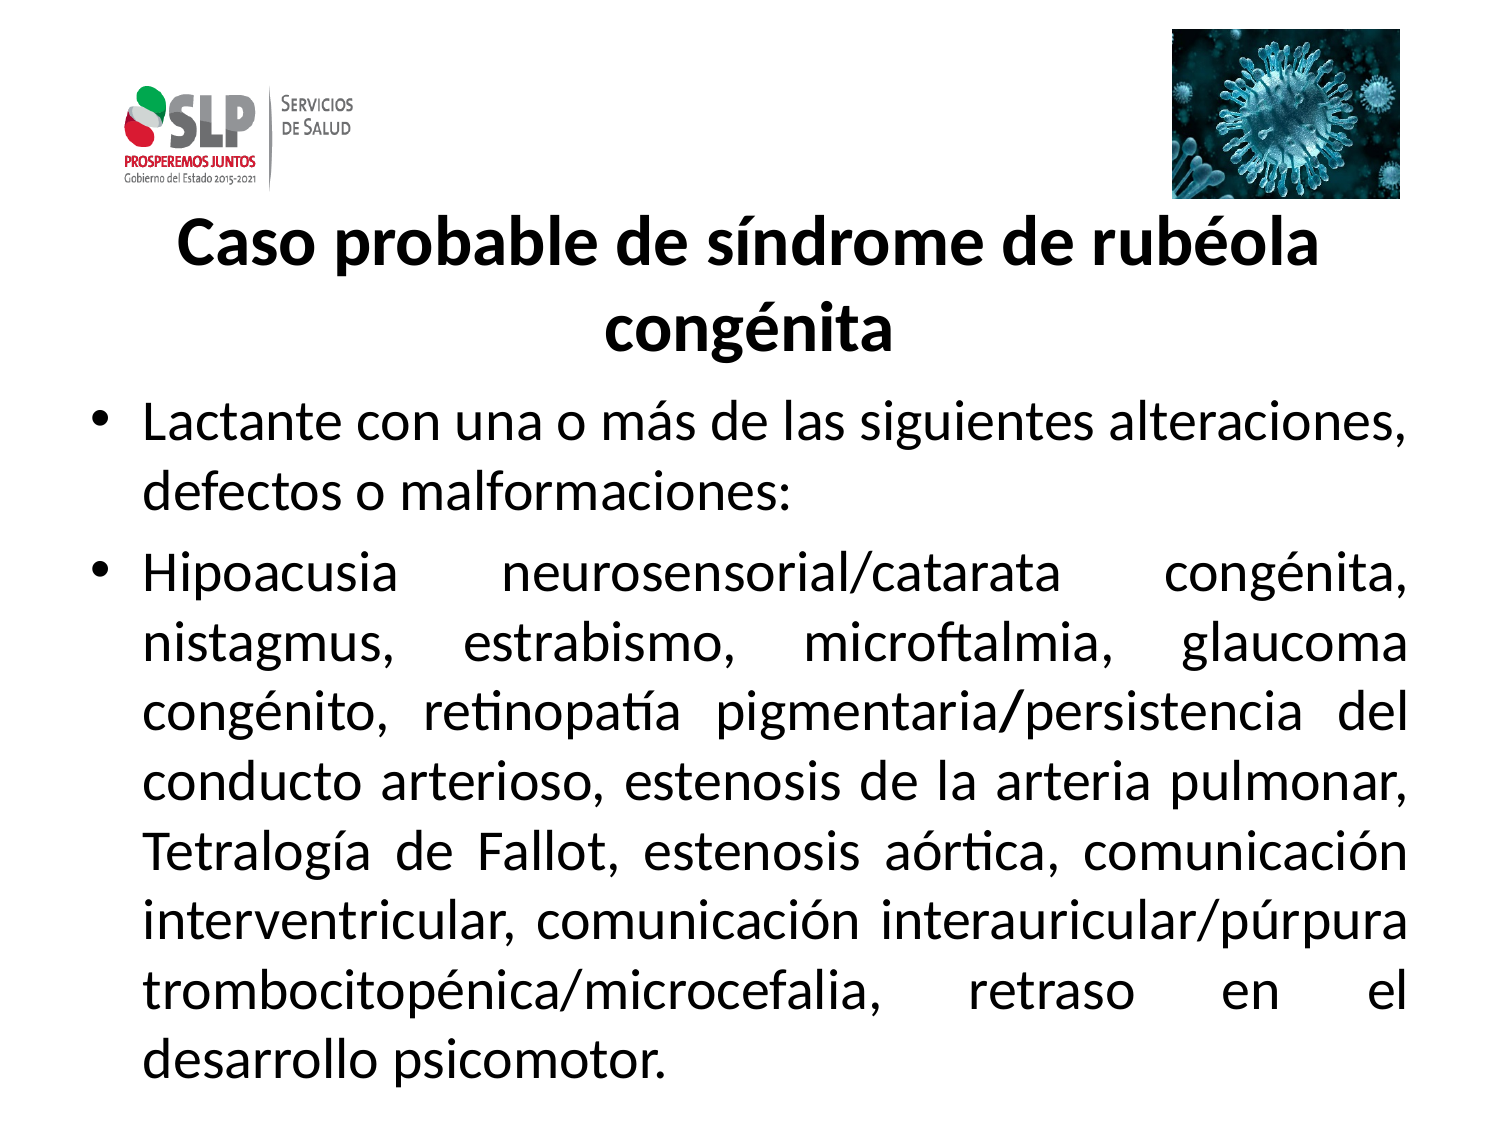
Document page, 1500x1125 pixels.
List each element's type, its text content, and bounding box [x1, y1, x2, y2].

picture [88, 57, 378, 199]
list Lactante con una o más de las siguientes alteraciones, defectos o malformaciones: Hipoacusia neurosensorial/catarata congénita, nistagmus, estrabismo, microftalmia, glaucoma congénito, retinopatía pigmentaria/persistencia del conducto arterioso, estenosis de la arteria pulmonar, Tetralogía de Fallot, estenosis aórtica, comunicación interventricular, comunicación interauricular/púrpura trombocitopénica/microcefalia, retraso en el desarrollo psicomotor. [75, 375, 1425, 1118]
picture [1172, 29, 1400, 199]
title Caso probable de síndrome de rubéola congénita [75, 186, 1425, 374]
